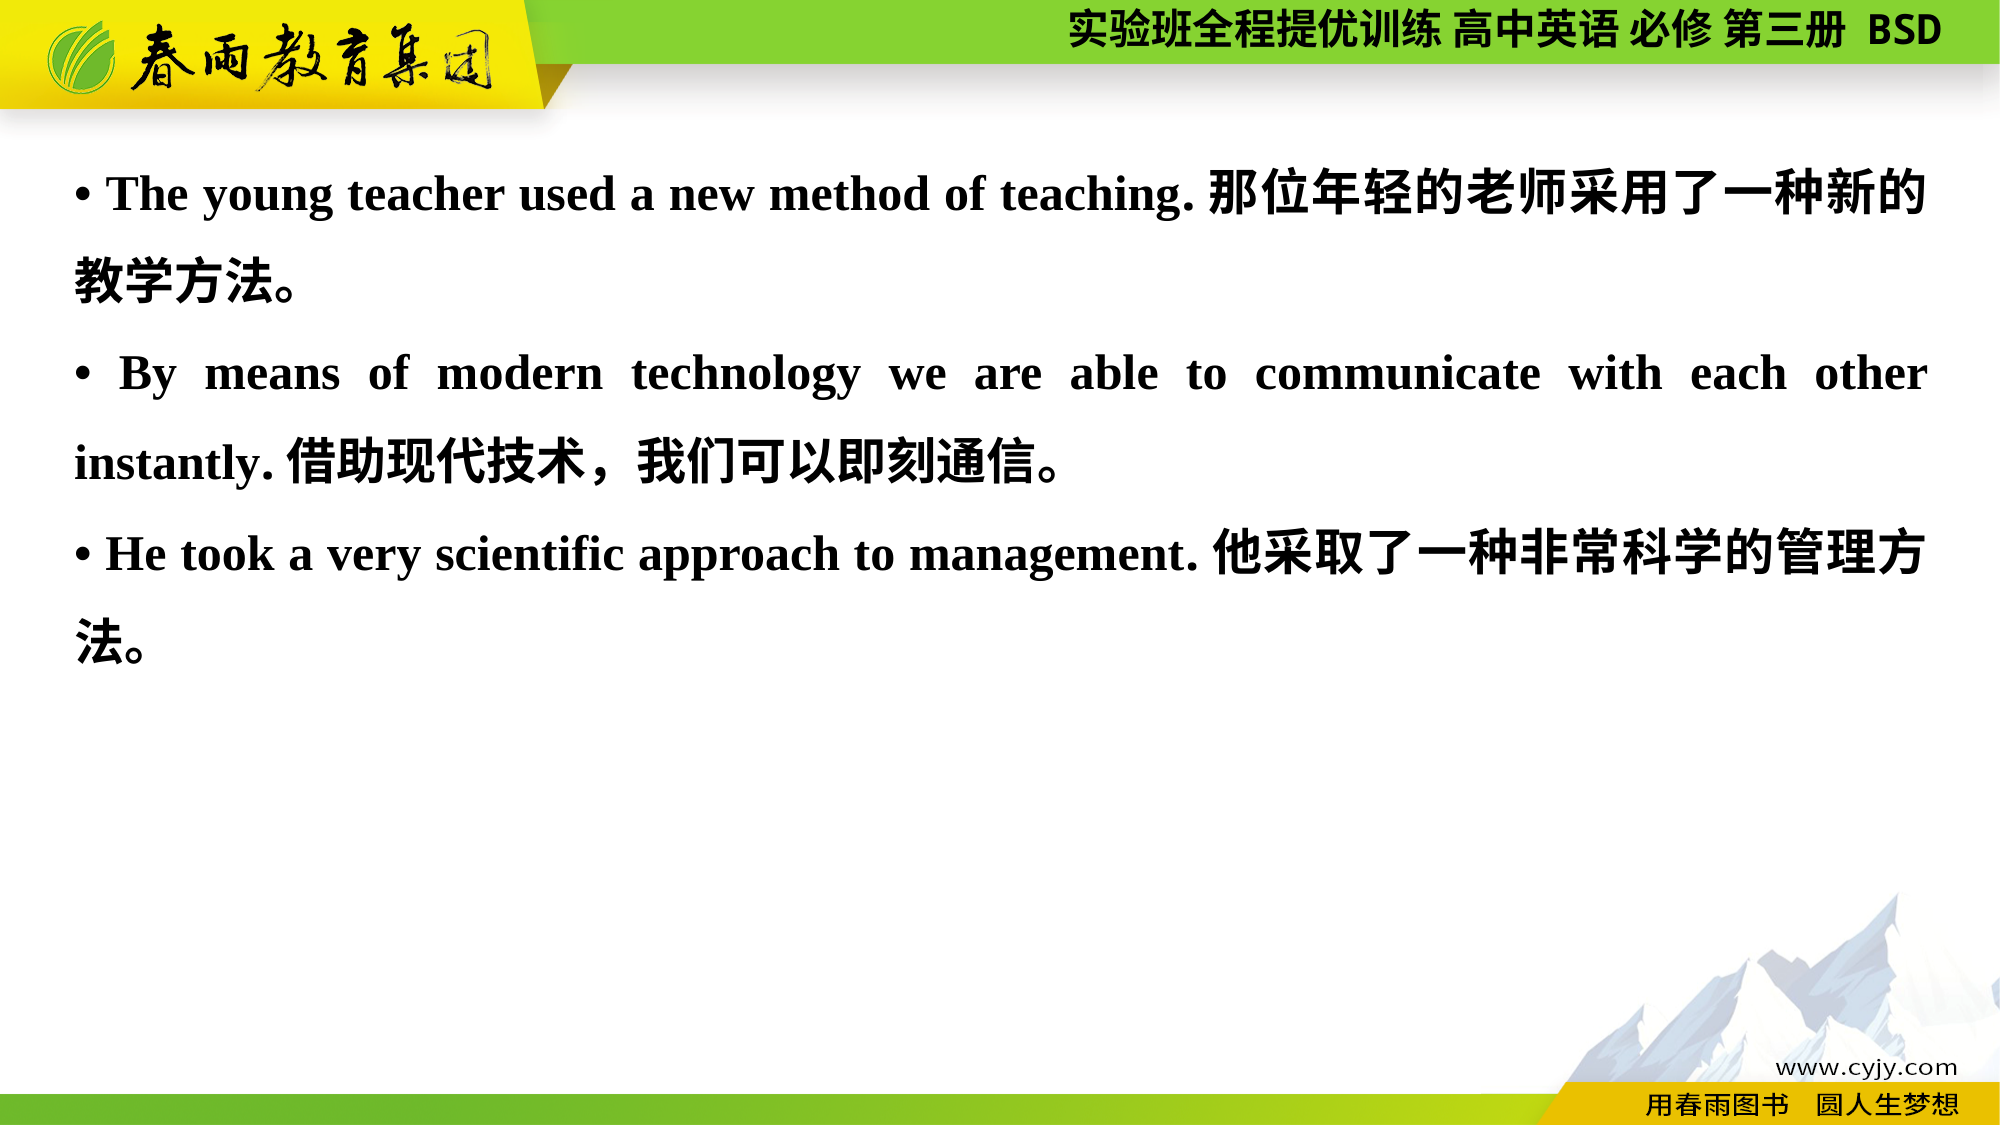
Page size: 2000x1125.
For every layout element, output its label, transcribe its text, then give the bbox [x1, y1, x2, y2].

list • The young teacher used a new method of teaching.那位年轻的老师采用了一种新的教学方法。 • By means of modern technology we are able to communicate with each other instantly.借助现代技术，我们可以即刻通信。 • He took a very scientific approach to management.他采取了一种非常科学的管理方法。 [59, 122, 1944, 672]
picture [0, 0, 2000, 1125]
